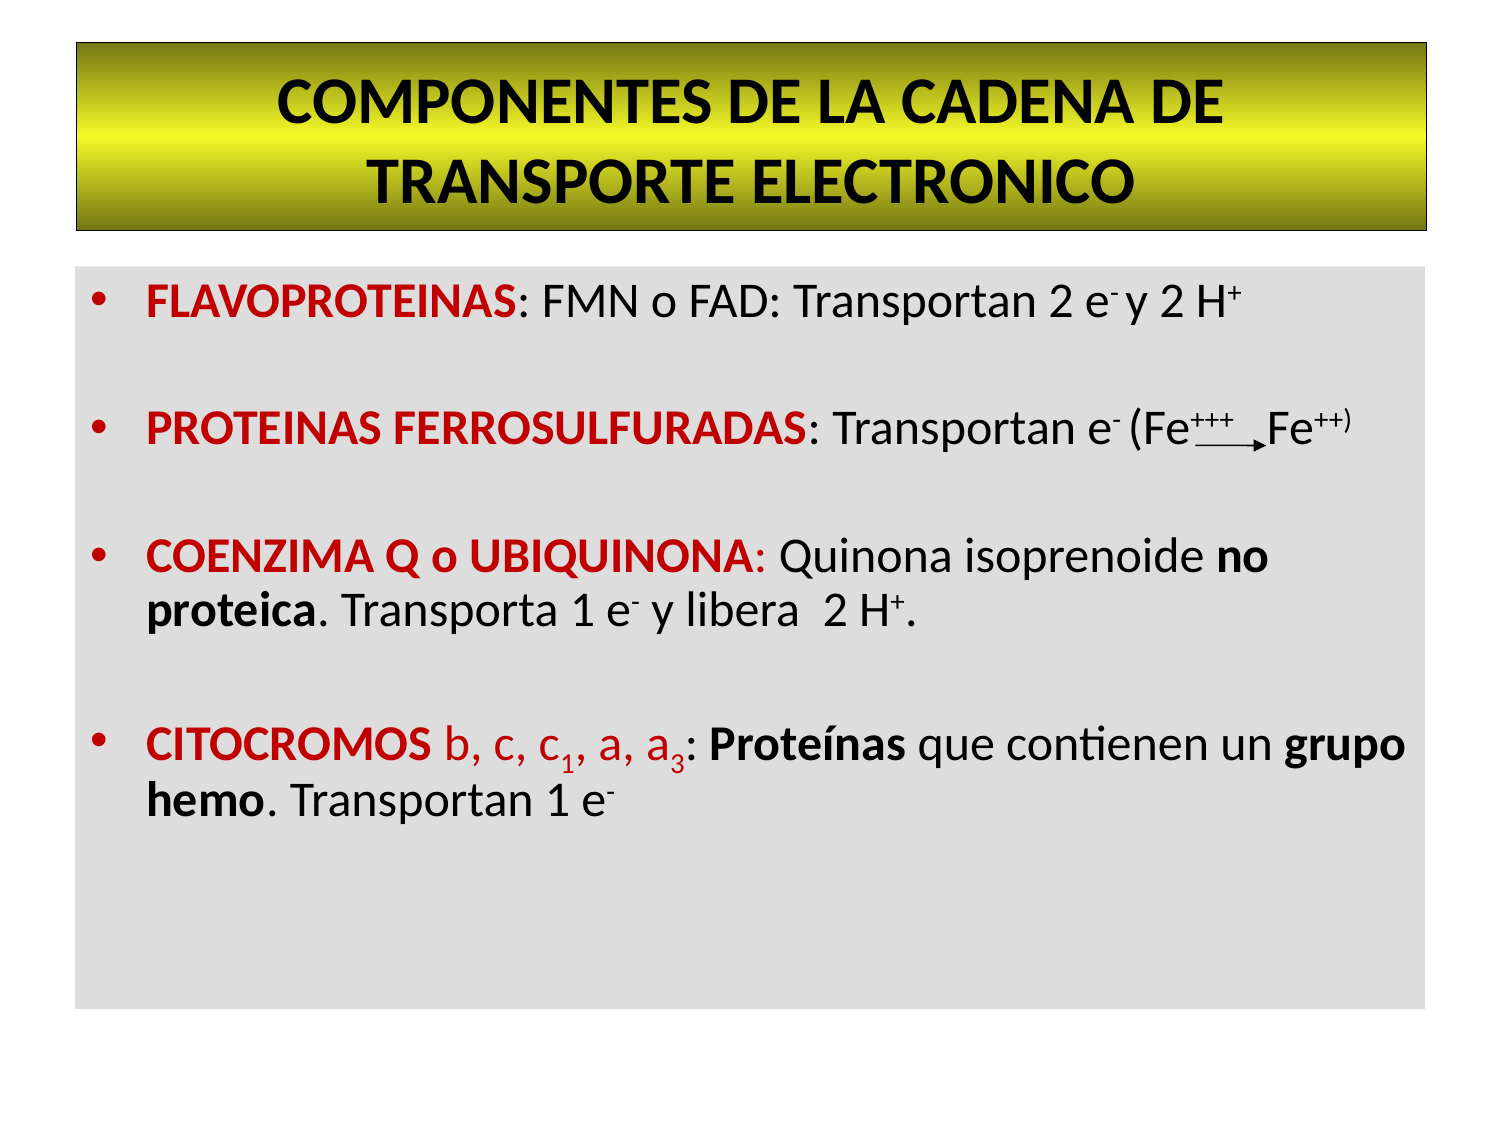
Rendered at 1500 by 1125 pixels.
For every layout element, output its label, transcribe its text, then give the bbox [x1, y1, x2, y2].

title COMPONENTES DE LA CADENA DE TRANSPORTE ELECTRONICO [76, 42, 1427, 231]
list FLAVOPROTEINAS: FMN o FAD: Transportan 2 e- y 2 H+ PROTEINAS FERROSULFURADAS: Transportan e- (Fe+++ Fe++) COENZIMA Q o UBIQUINONA: Quinona isoprenoide no proteica. Transporta 1 e- y libera 2 H+. CITOCROMOS b, c, c1, a, a3: Proteínas que contienen un grupo hemo. Transportan 1 e- [75, 266, 1425, 1009]
text_box [1195, 439, 1267, 452]
